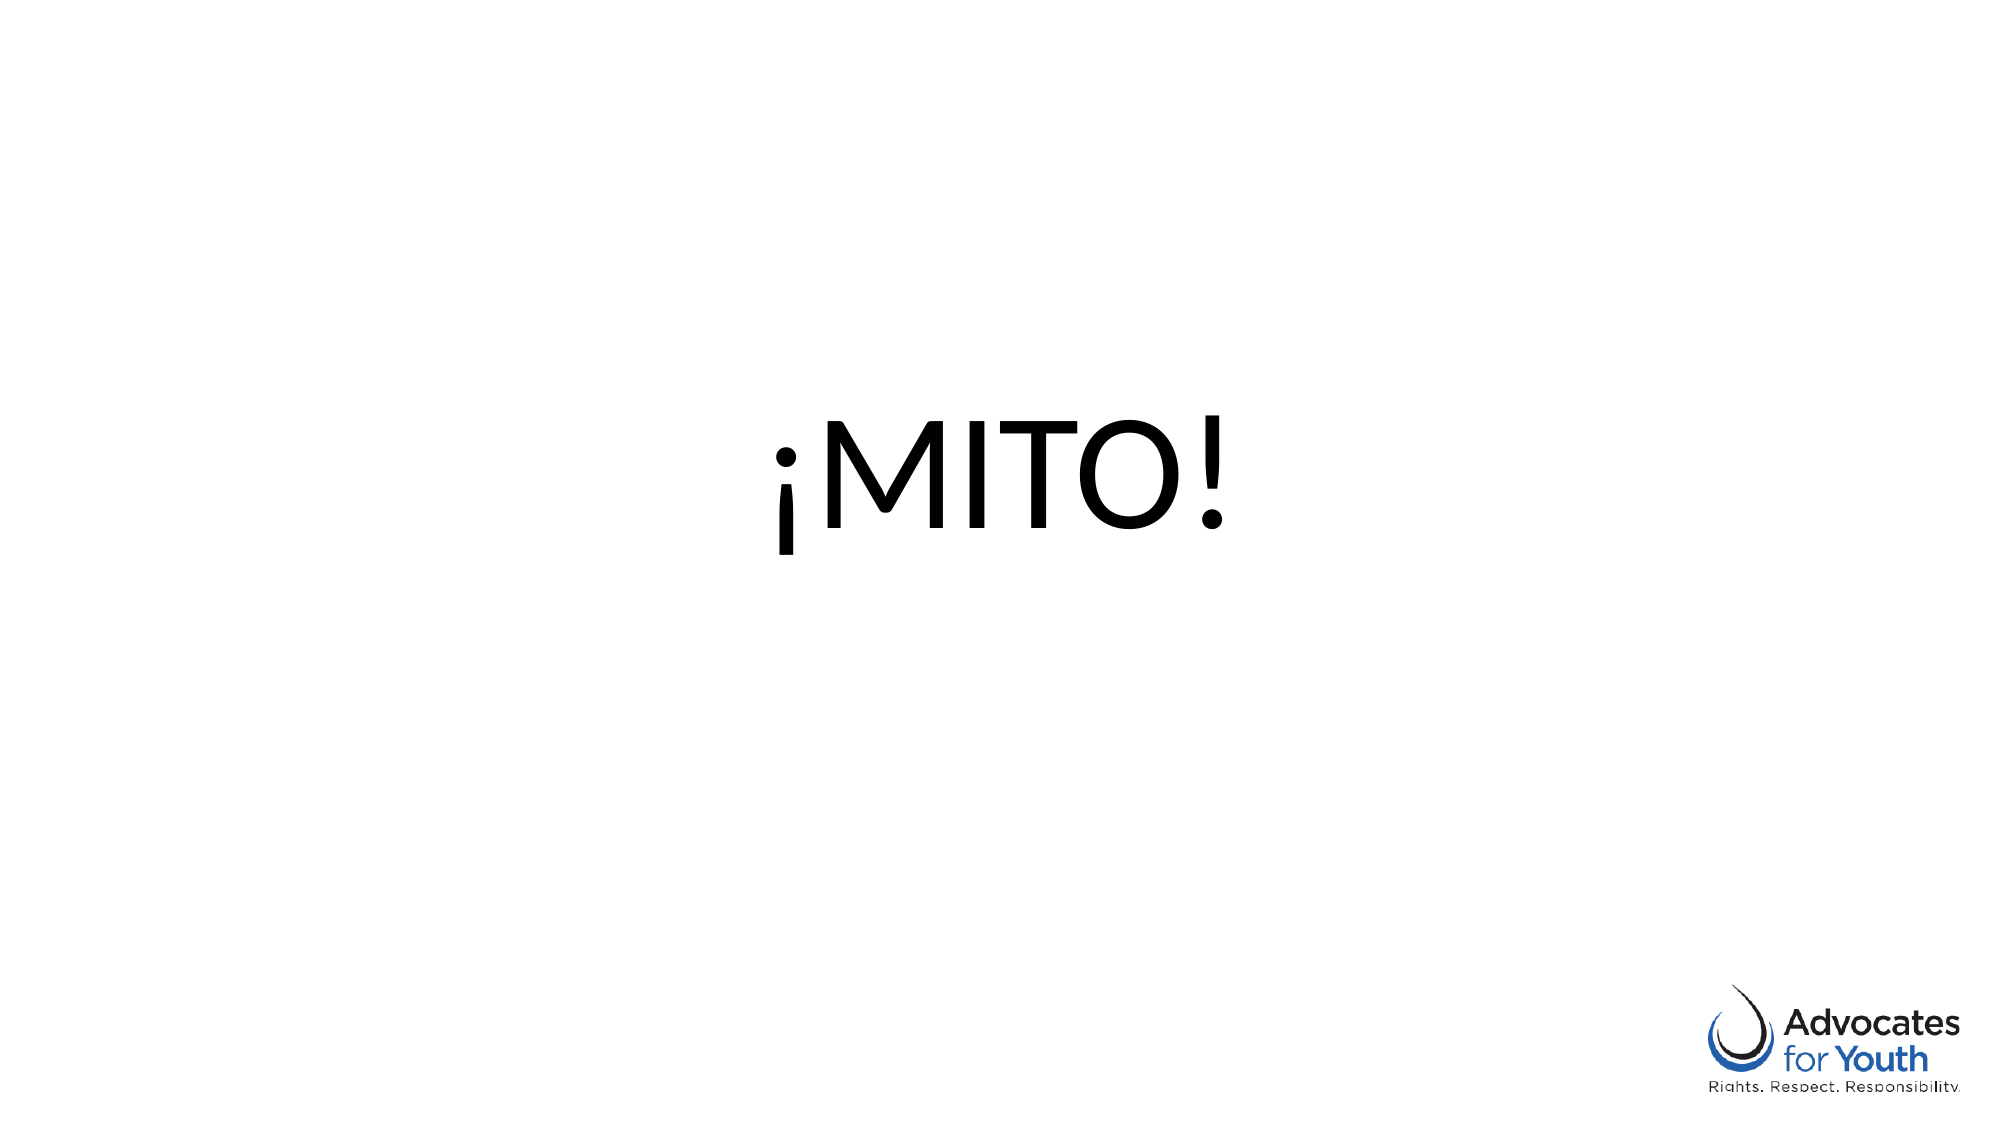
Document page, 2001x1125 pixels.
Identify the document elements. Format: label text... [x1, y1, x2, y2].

list ¡MITO! [137, 118, 1863, 1014]
picture [1708, 984, 1960, 1092]
